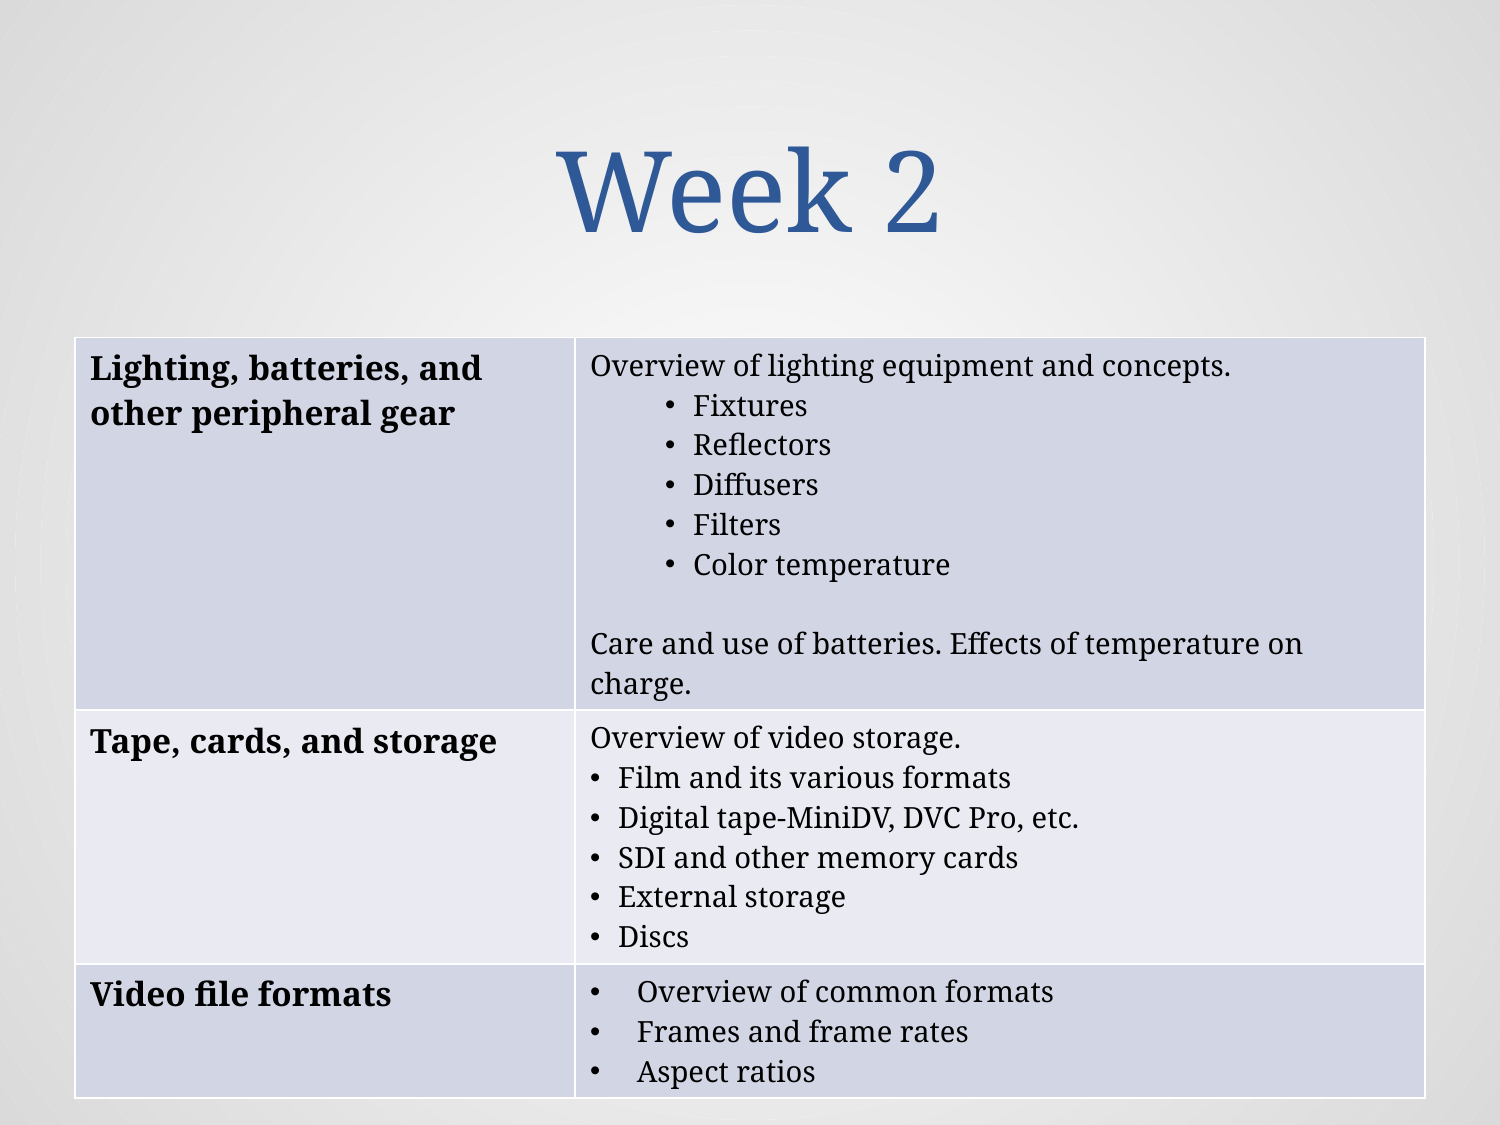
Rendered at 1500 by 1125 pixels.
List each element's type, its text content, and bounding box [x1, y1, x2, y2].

table_header Overview of lighting equipment and concepts. Fixtures Reflectors Diffusers Filters Color temperature Care and use of batteries. Effects of temperature on charge. [576, 338, 1424, 709]
table_cell Overview of common formats Frames and frame rates Aspect ratios [576, 965, 1424, 1097]
title Week 2 [75, 0, 1425, 263]
table_cell Overview of video storage. Film and its various formats Digital tape-MiniDV, DVC Pro, etc. SDI and other memory cards External storage Discs [576, 711, 1424, 963]
table_cell Video file formats [76, 965, 574, 1097]
table_cell Tape, cards, and storage [76, 711, 574, 963]
table_header Lighting, batteries, and other peripheral gear [76, 338, 574, 709]
